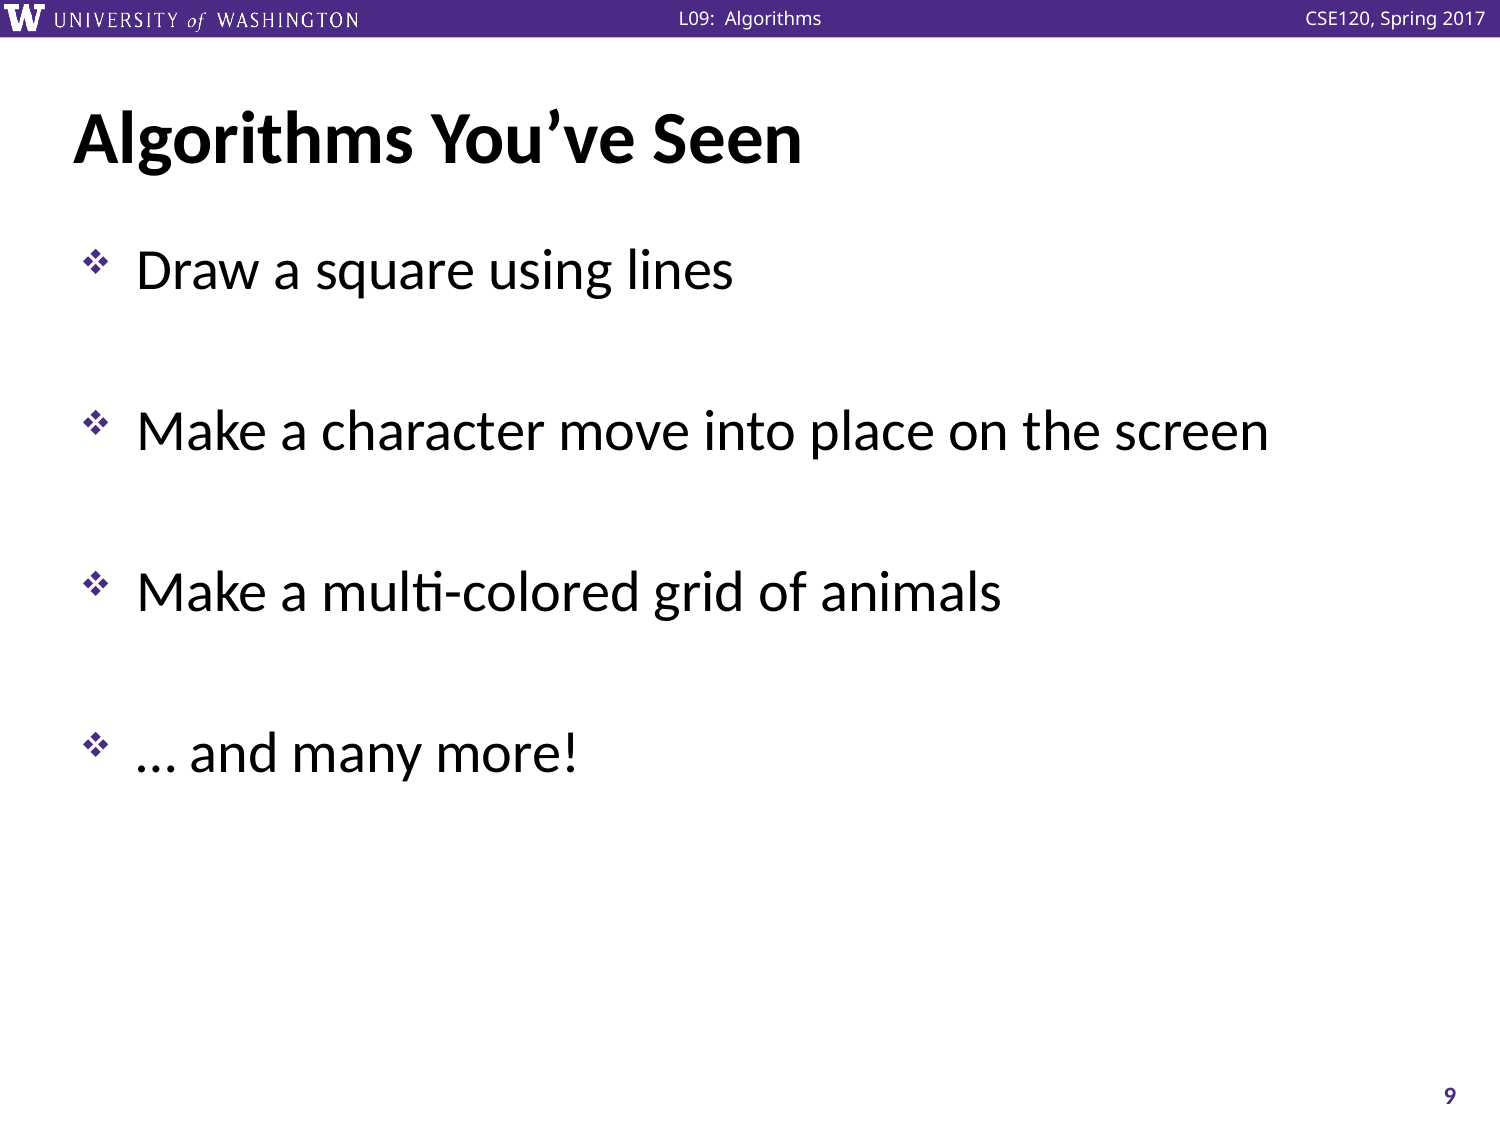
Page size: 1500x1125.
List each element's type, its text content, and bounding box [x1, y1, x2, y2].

slide_number 9 [1400, 1065, 1500, 1125]
picture [4, 4, 358, 32]
list Draw a square using lines Make a character move into place on the screen Make a multi-colored grid of animals … and many more! [64, 223, 1438, 1040]
title Algorithms You’ve Seen [58, 71, 1438, 197]
